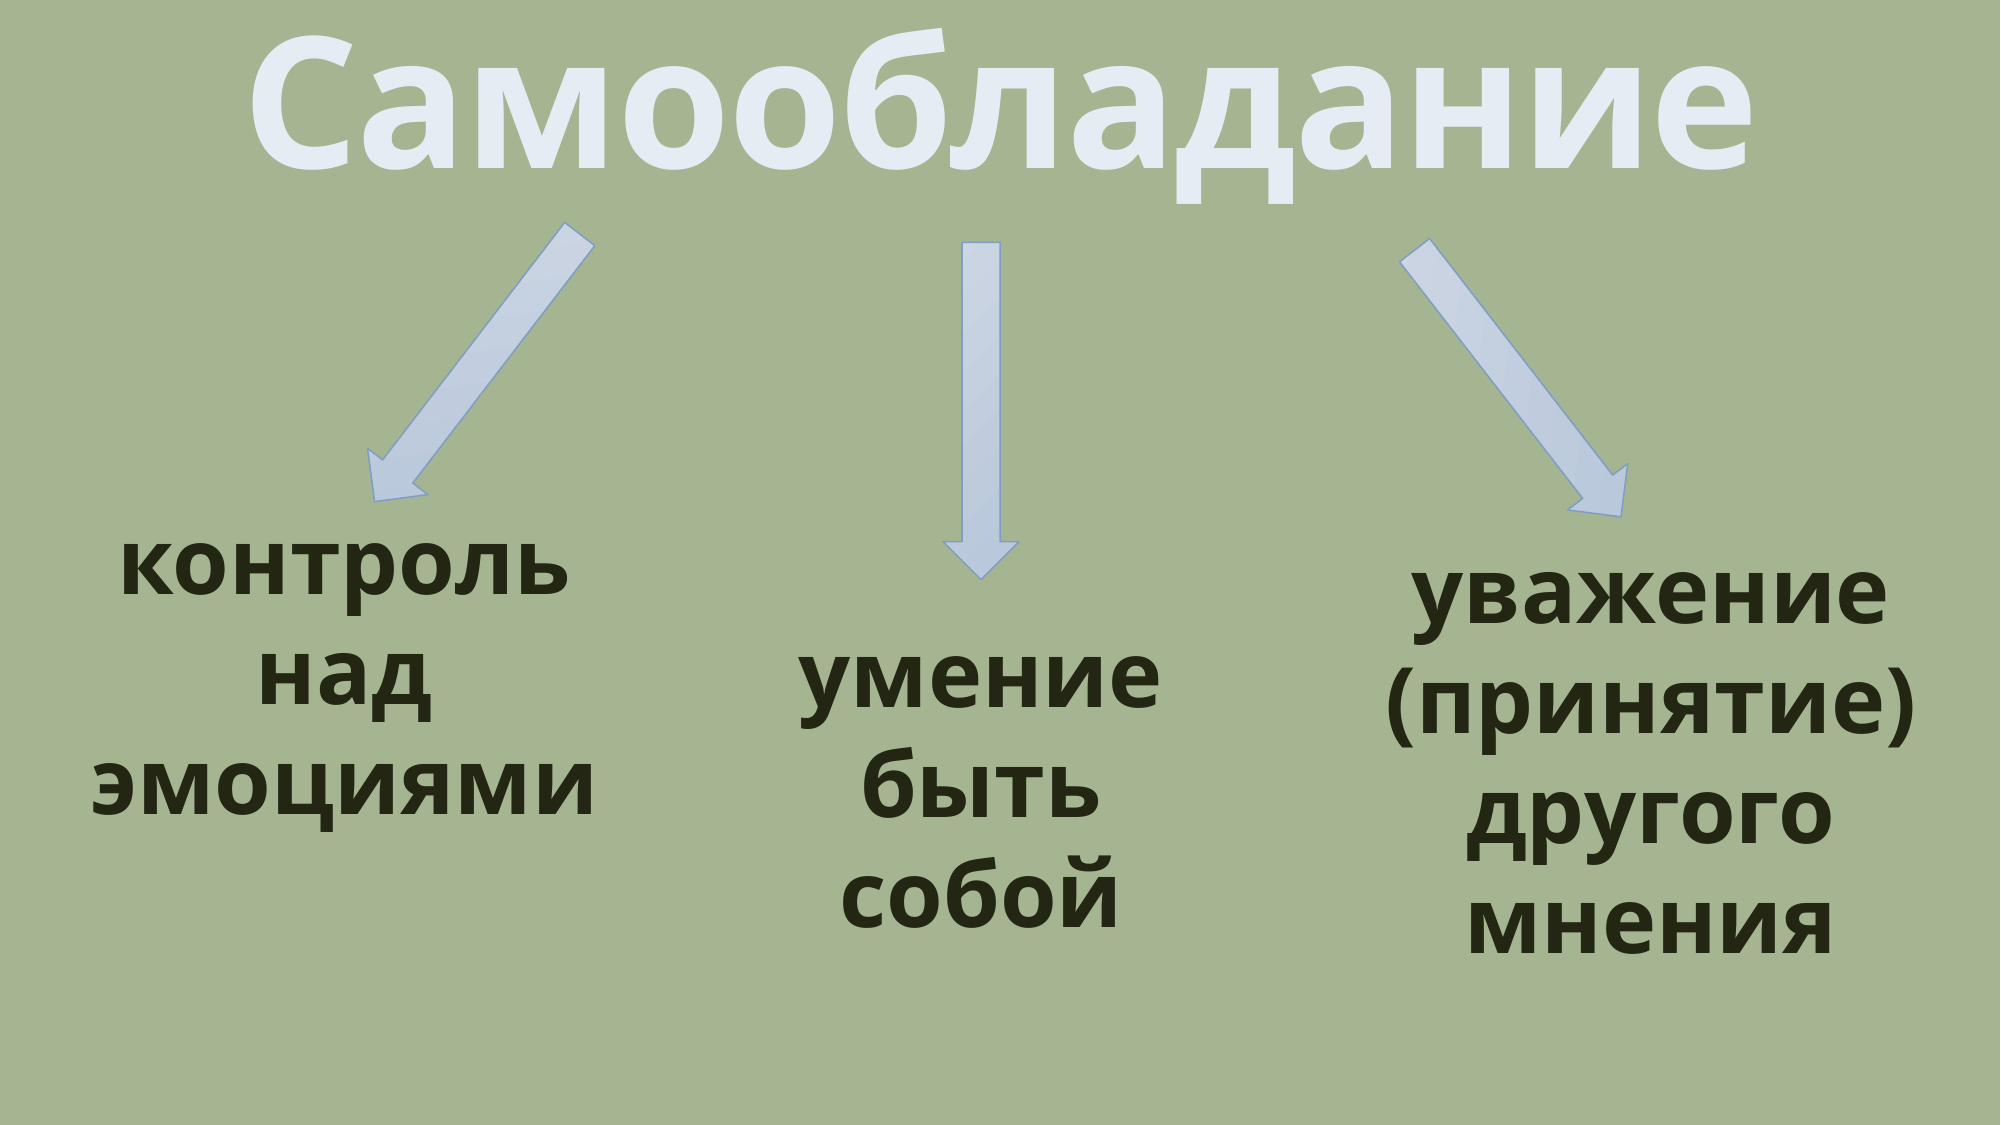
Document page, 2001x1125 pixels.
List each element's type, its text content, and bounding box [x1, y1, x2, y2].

title Самообладание [116, 62, 1885, 211]
text_box [1398, 237, 1629, 518]
text_box уважение (принятие) другого мнения [1329, 524, 1973, 980]
text_box контроль над эмоциями [56, 495, 632, 840]
text_box умение быть собой [746, 608, 1216, 953]
text_box [366, 221, 596, 495]
text_box [942, 241, 1020, 581]
